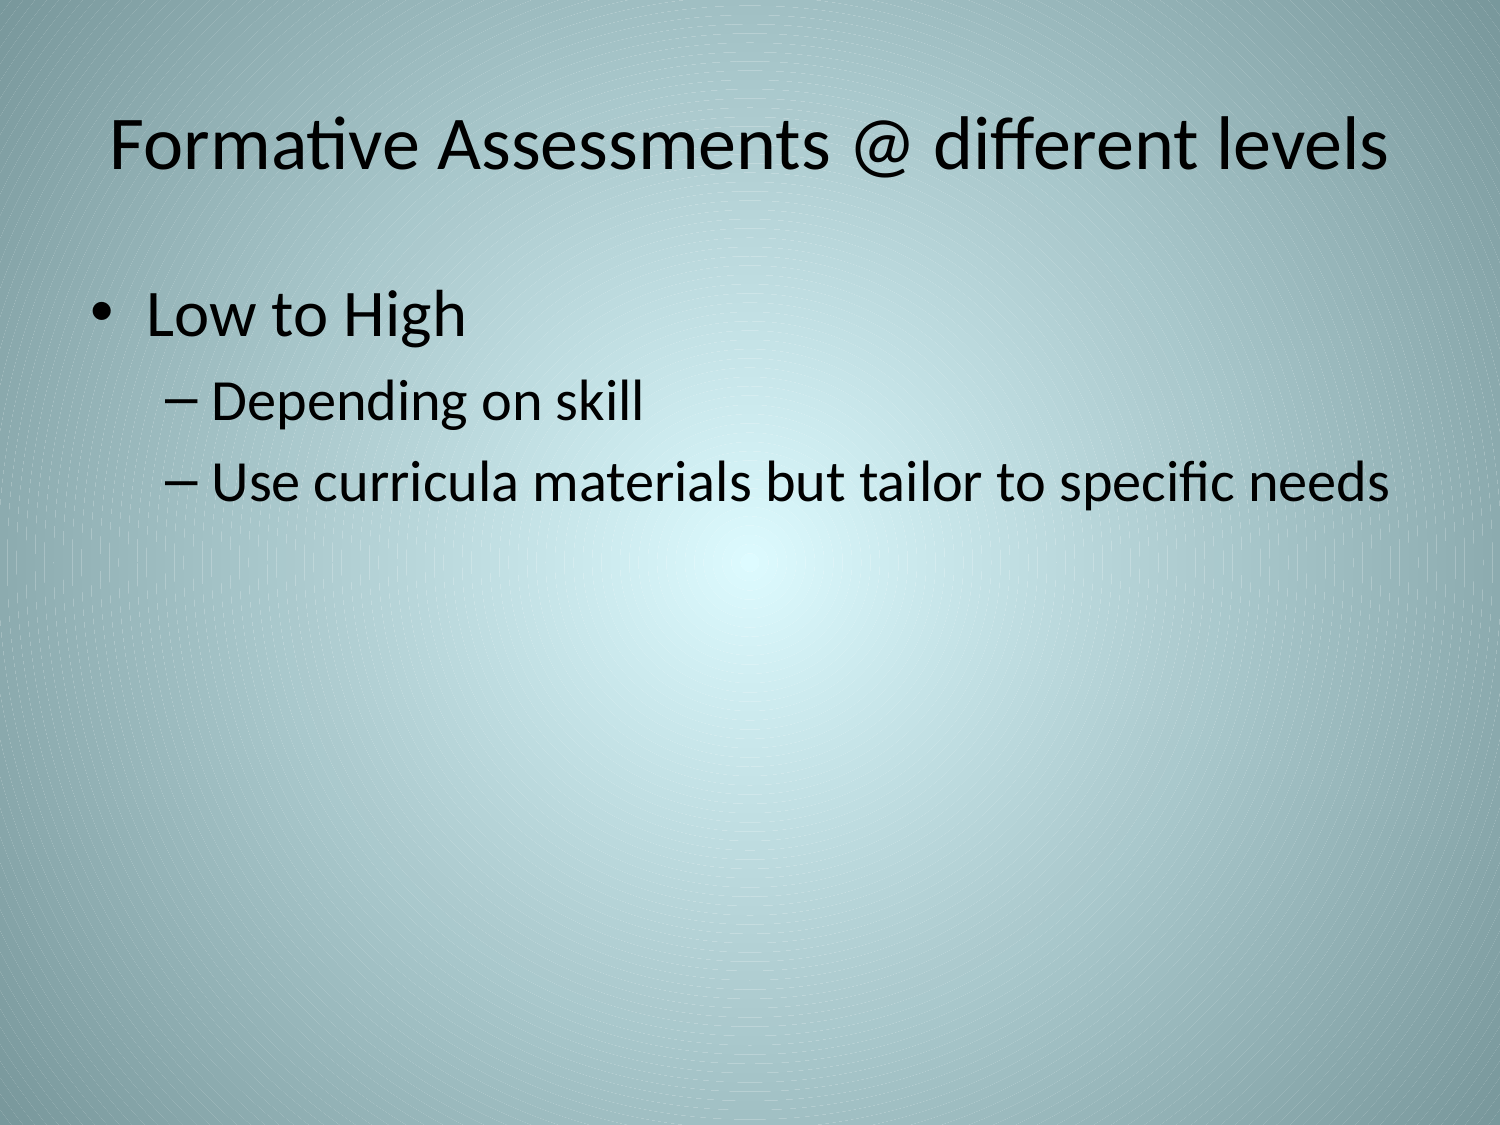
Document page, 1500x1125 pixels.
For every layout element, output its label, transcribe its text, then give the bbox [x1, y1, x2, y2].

title Formative Assessments @ different levels [75, 45, 1425, 233]
list Low to High Depending on skill Use curricula materials but tailor to specific needs [75, 262, 1425, 1005]
